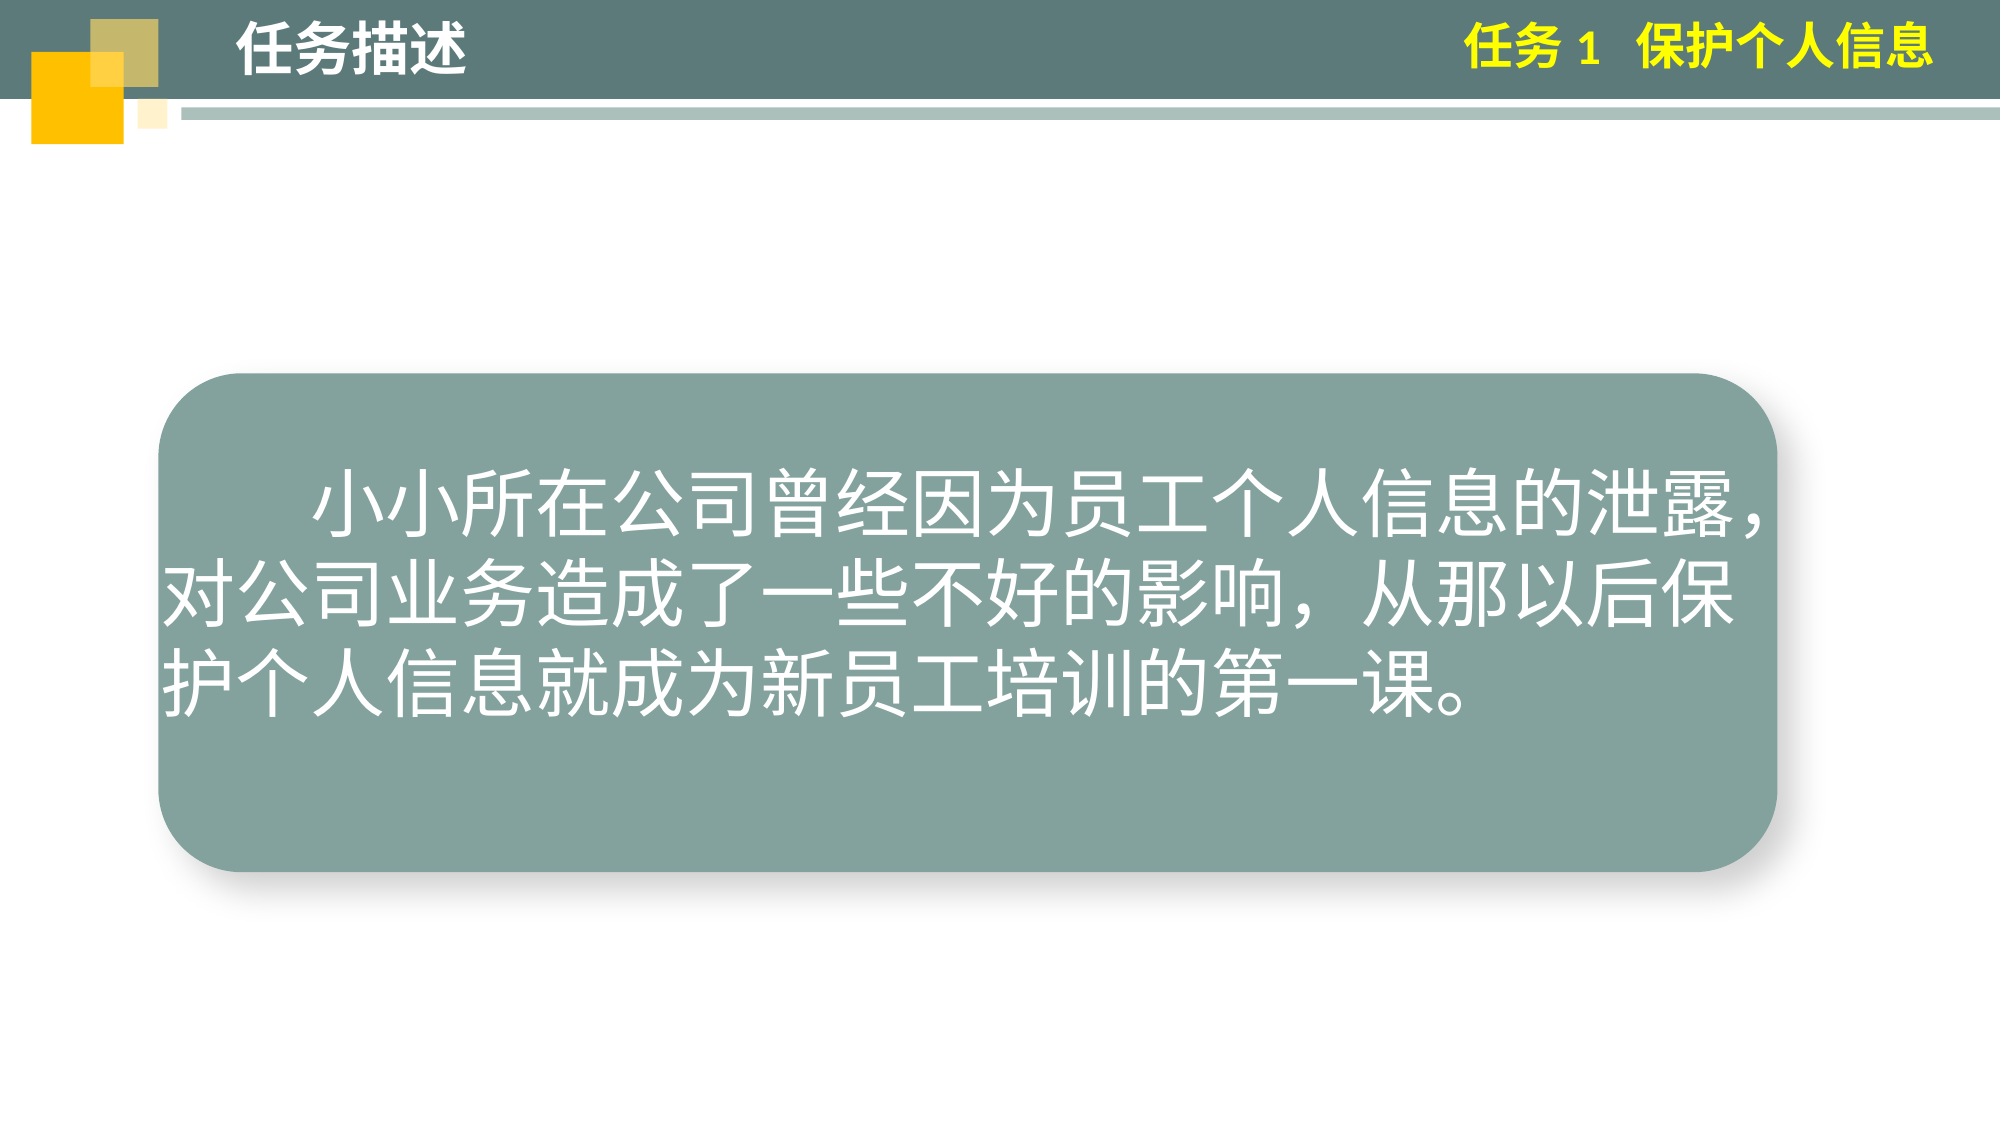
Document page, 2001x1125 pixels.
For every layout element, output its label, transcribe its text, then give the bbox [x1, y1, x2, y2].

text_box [0, 0, 2000, 145]
text_box [158, 373, 1778, 873]
text_box 小小所在公司曾经因为员工个人信息的泄露，对公司业务造成了一些不好的影响，从那以后保护个人信息就成为新员工培训的第一课。 [145, 448, 1757, 734]
